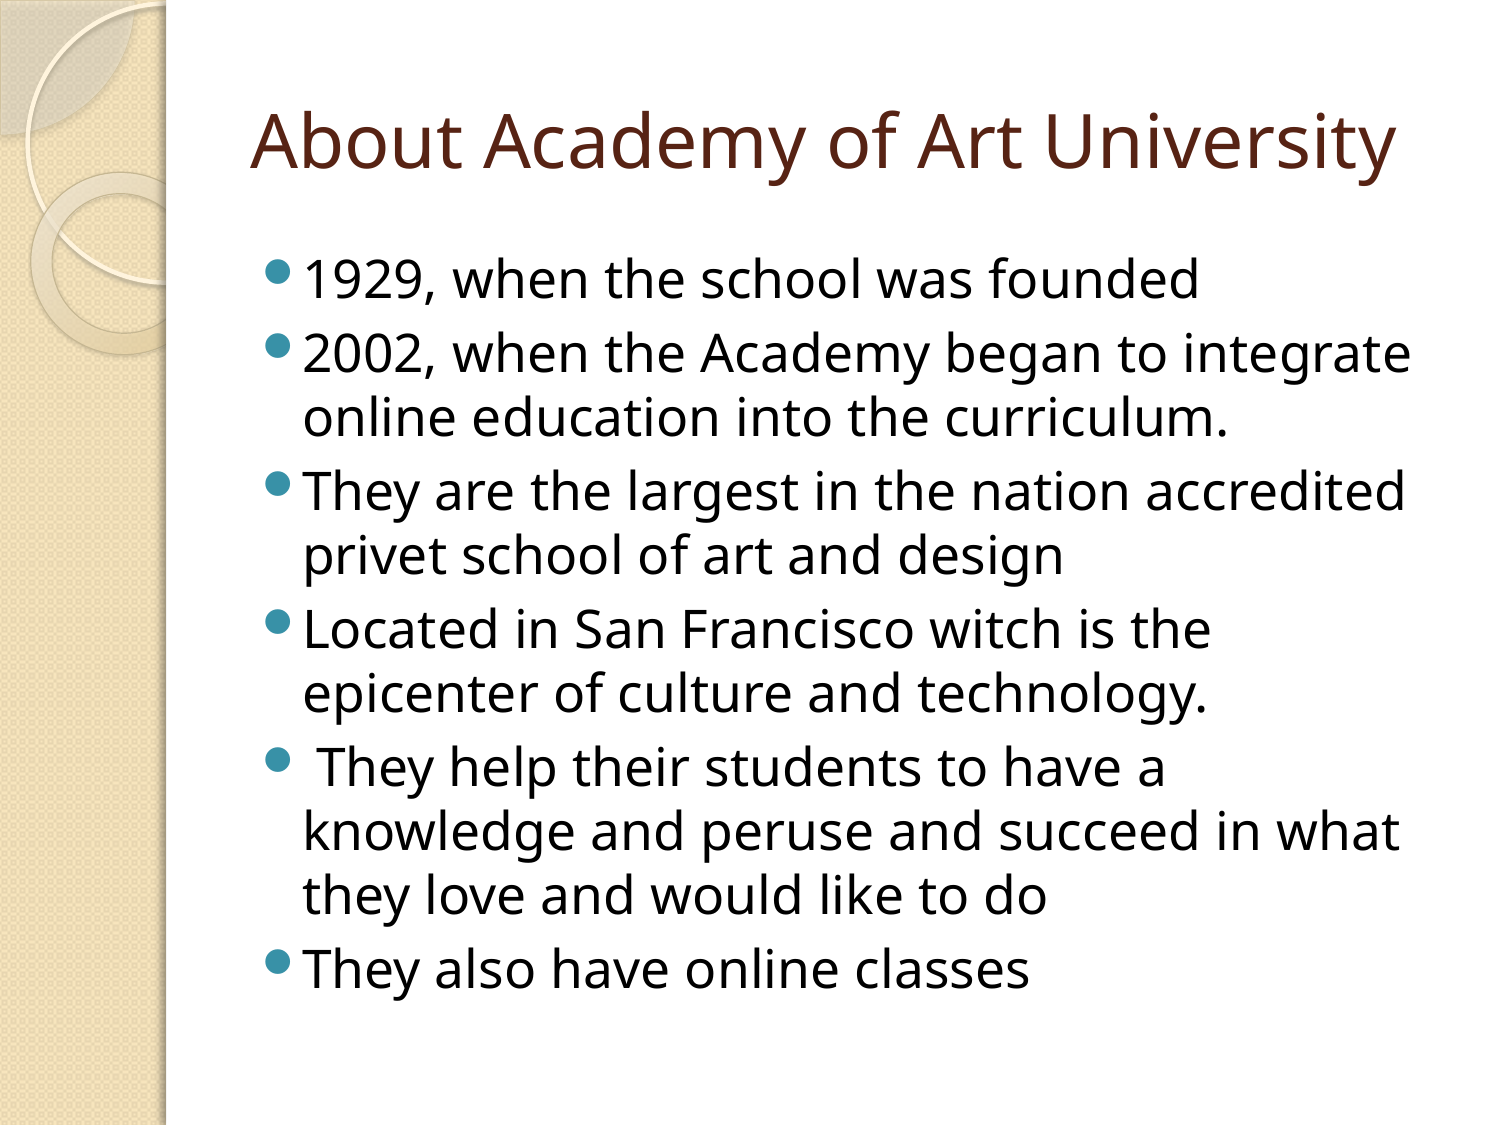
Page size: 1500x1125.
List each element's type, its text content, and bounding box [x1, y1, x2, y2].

list 1929, when the school was founded 2002, when the Academy began to integrate online education into the curriculum. They are the largest in the nation accredited privet school of art and design Located in San Francisco witch is the epicenter of culture and technology. They help their students to have a knowledge and peruse and succeed in what they love and would like to do They also have online classes [235, 237, 1466, 1025]
title About Academy of Art University [235, 45, 1466, 233]
